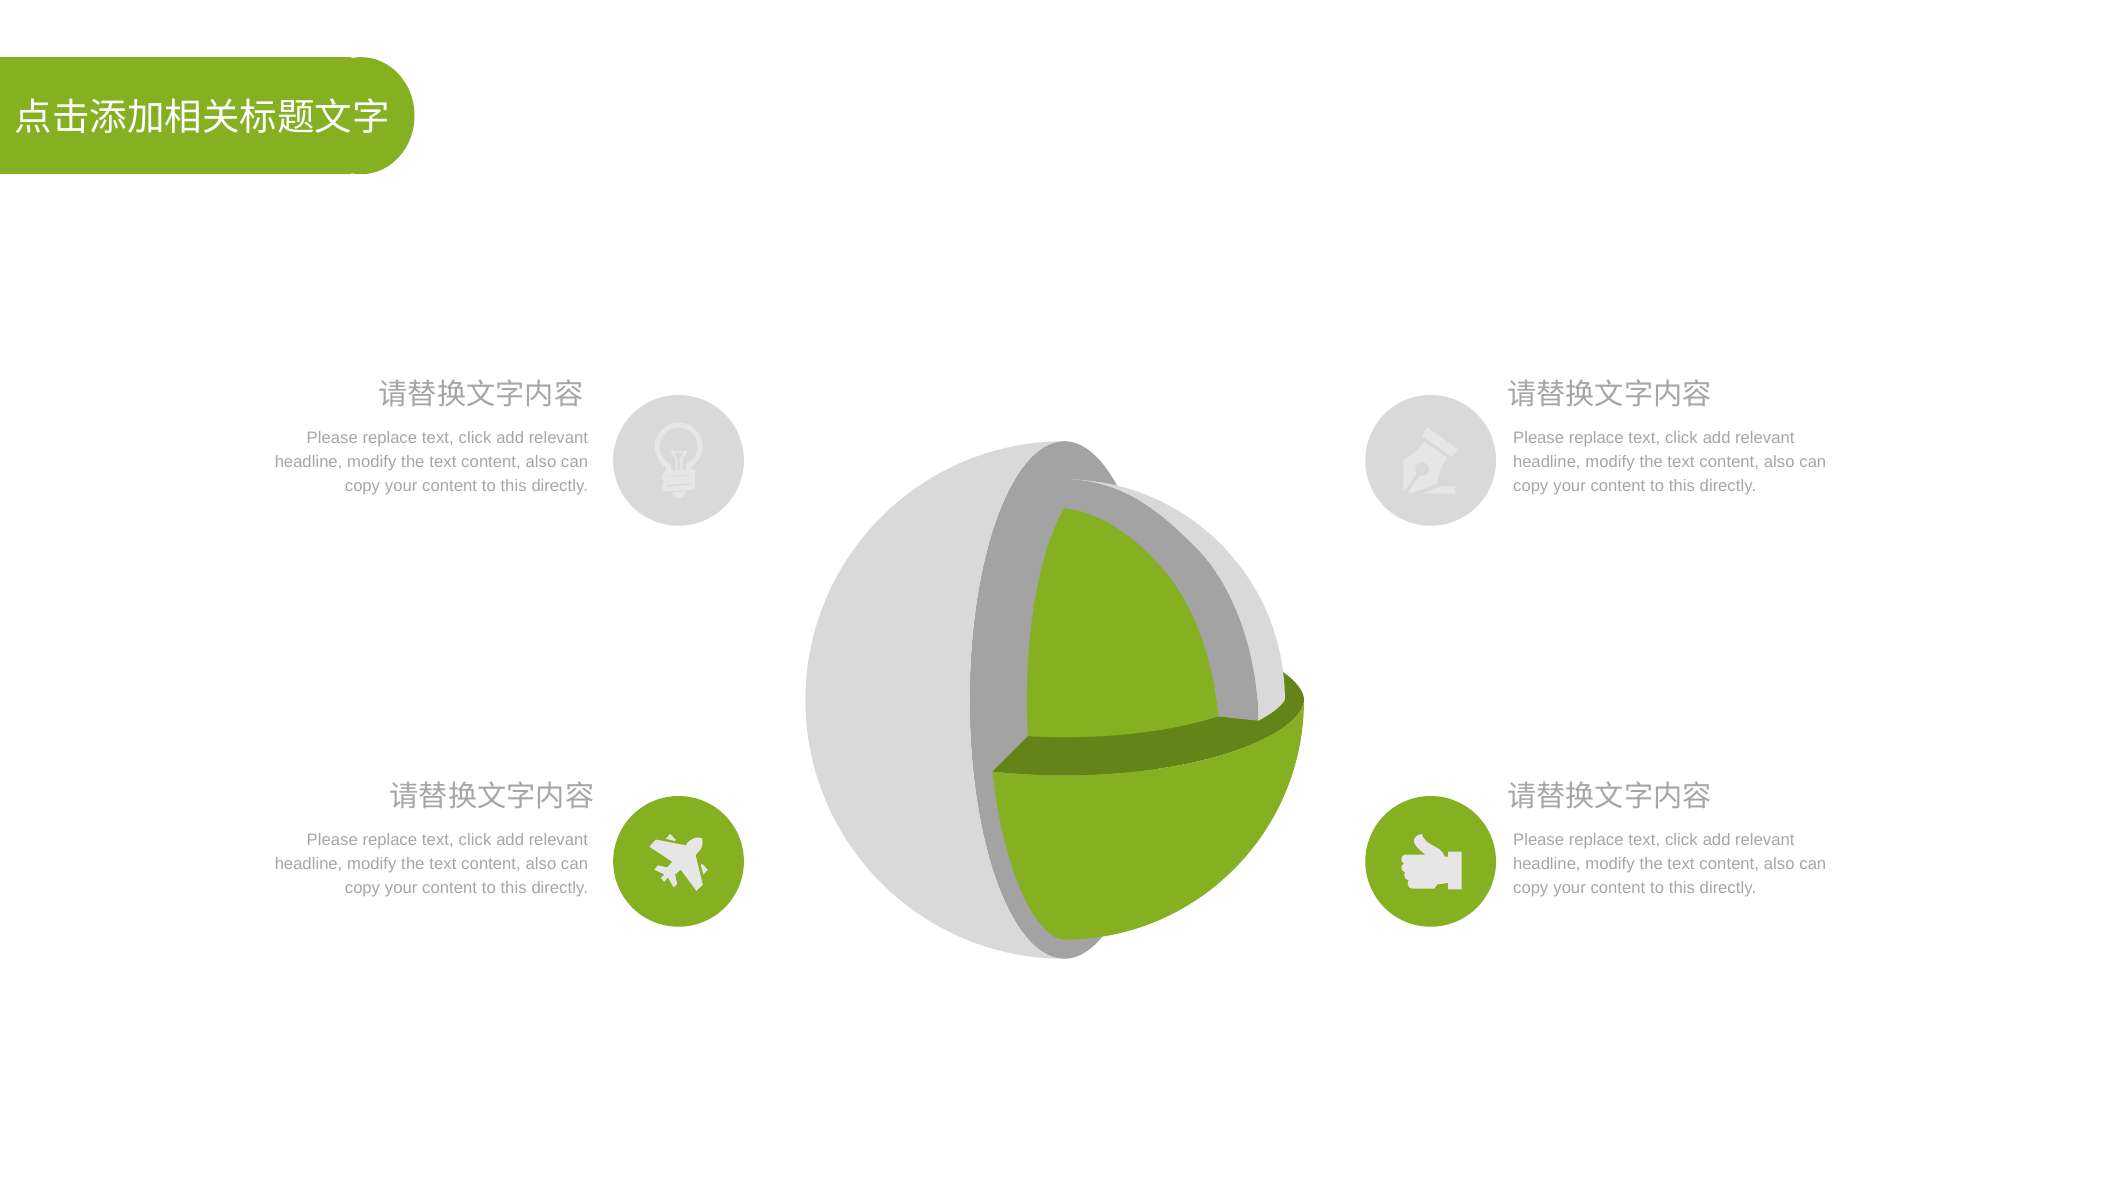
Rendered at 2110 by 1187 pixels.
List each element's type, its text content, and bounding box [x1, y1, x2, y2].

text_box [1365, 394, 1497, 526]
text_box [613, 795, 744, 927]
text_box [613, 394, 744, 526]
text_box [238, 762, 611, 904]
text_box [805, 441, 1304, 959]
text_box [238, 360, 604, 502]
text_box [1365, 795, 1497, 927]
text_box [1491, 360, 1864, 502]
text_box 点击添加相关标题文字 [0, 85, 415, 146]
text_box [1491, 762, 1864, 904]
